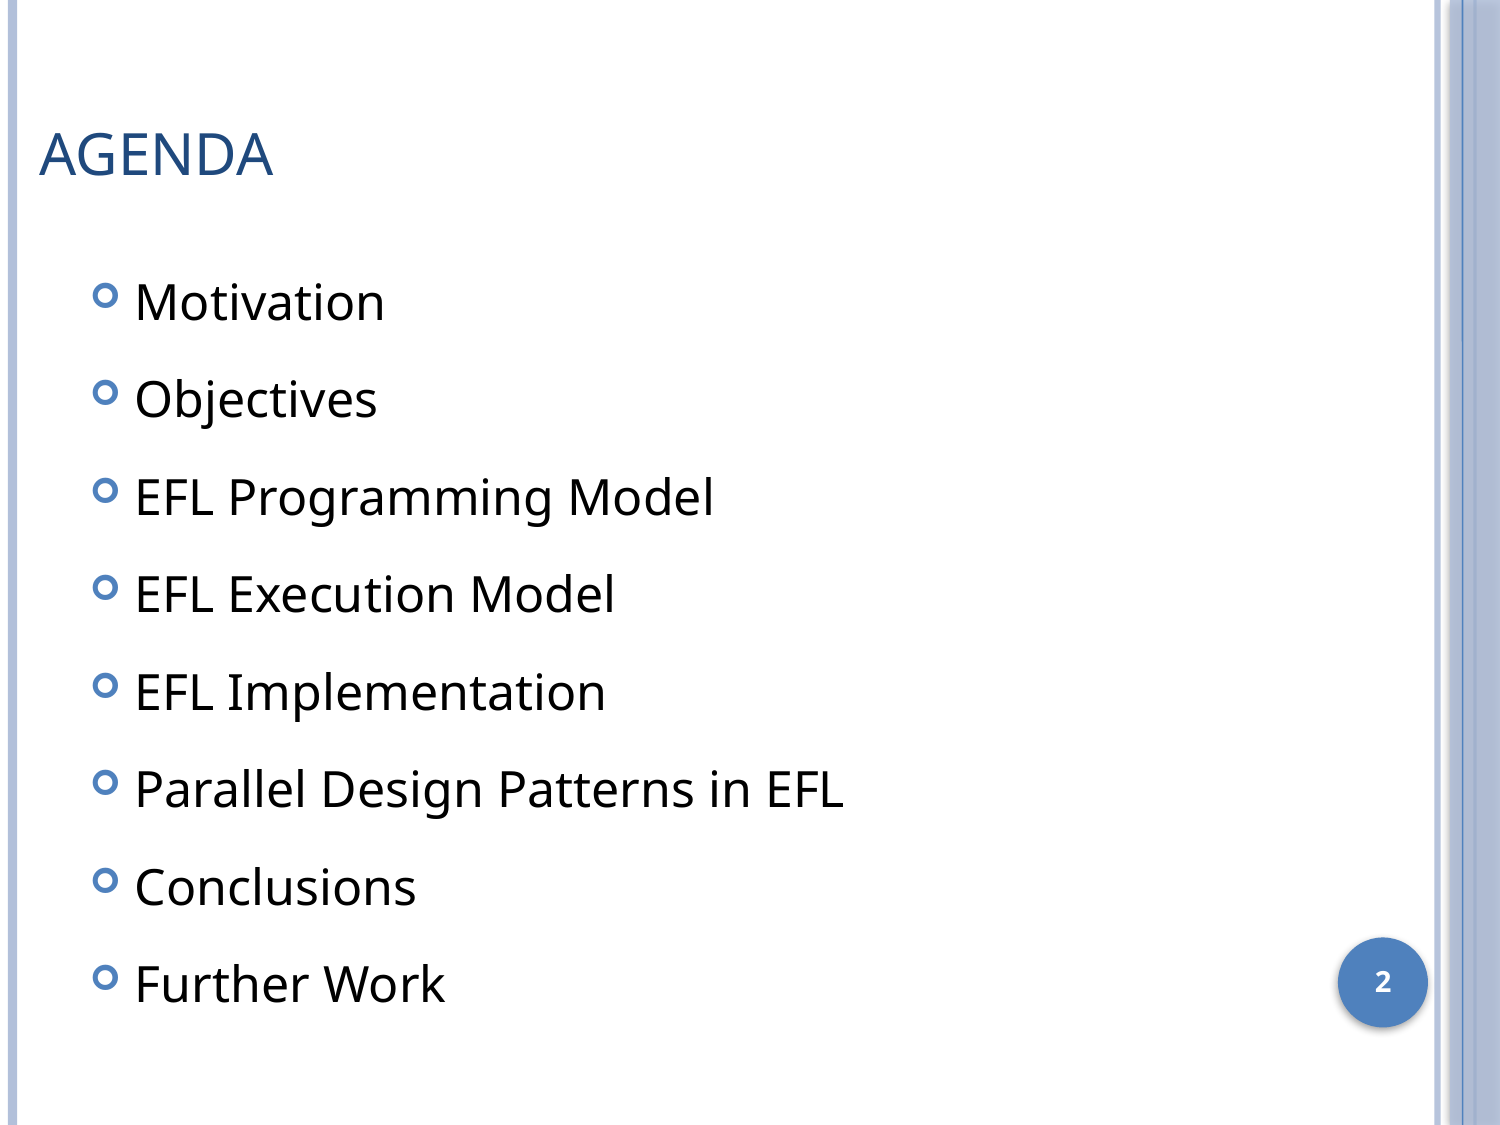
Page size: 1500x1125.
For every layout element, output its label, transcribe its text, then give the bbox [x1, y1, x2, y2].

list Motivation Objectives EFL Programming Model EFL Execution Model EFL Implementation Parallel Design Patterns in EFL Conclusions Further Work [75, 262, 1300, 1062]
title agenda [24, 87, 1414, 195]
slide_number 2 [1333, 940, 1434, 1027]
